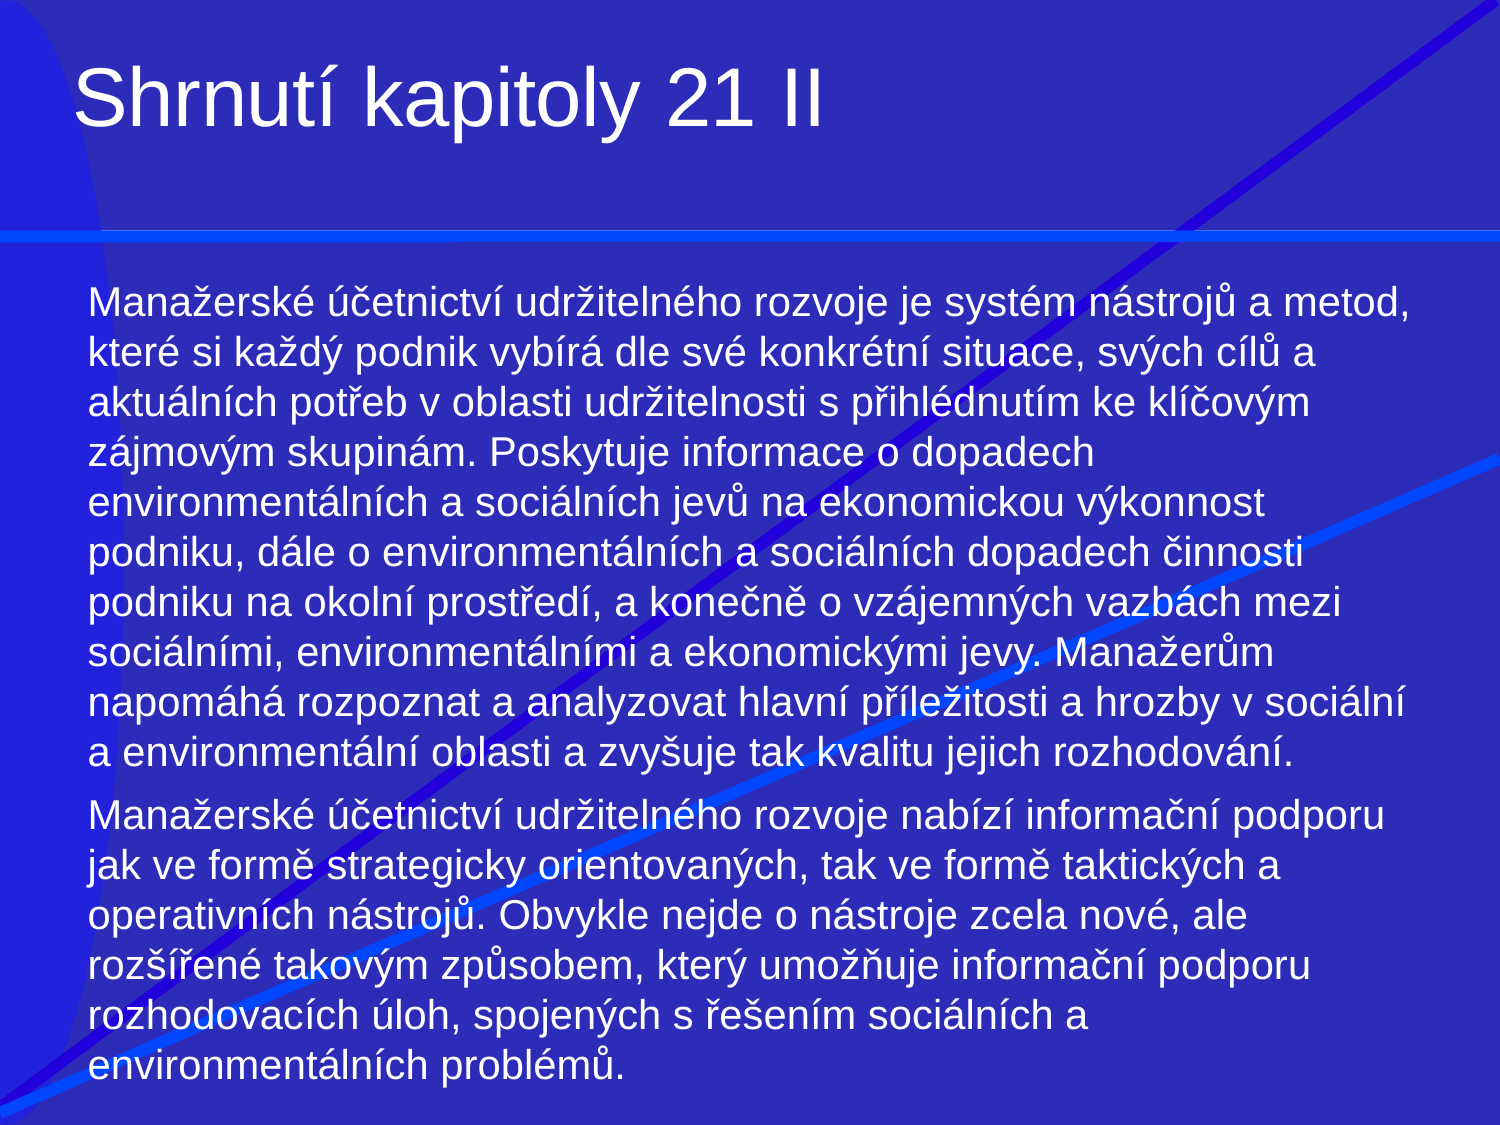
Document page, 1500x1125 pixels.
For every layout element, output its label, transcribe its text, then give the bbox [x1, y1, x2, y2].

title Shrnutí kapitoly 21 II [72, 43, 1428, 145]
list Manažerské účetnictví udržitelného rozvoje je systém nástrojů a metod, které si každý podnik vybírá dle své konkrétní situace, svých cílů a aktuálních potřeb v oblasti udržitelnosti s přihlédnutím ke klíčovým zájmovým skupinám. Poskytuje informace o dopadech environmentálních a sociálních jevů na ekonomickou výkonnost podniku, dále o environmentálních a sociálních dopadech činnosti podniku na okolní prostředí, a konečně o vzájemných vazbách mezi sociálními, environmentálními a ekonomickými jevy. Manažerům napomáhá rozpoznat a analyzovat hlavní příležitosti a hrozby v sociální a environmentální oblasti a zvyšuje tak kvalitu jejich rozhodování. Manažerské účetnictví udržitelného rozvoje nabízí informační podporu jak ve formě strategicky orientovaných, tak ve formě taktických a operativních nástrojů. Obvykle nejde o nástroje zcela nové, ale rozšířené takovým způsobem, který umožňuje informační podporu rozhodovacích úloh, spojených s řešením sociálních a environmentálních problémů. [87, 275, 1413, 1096]
